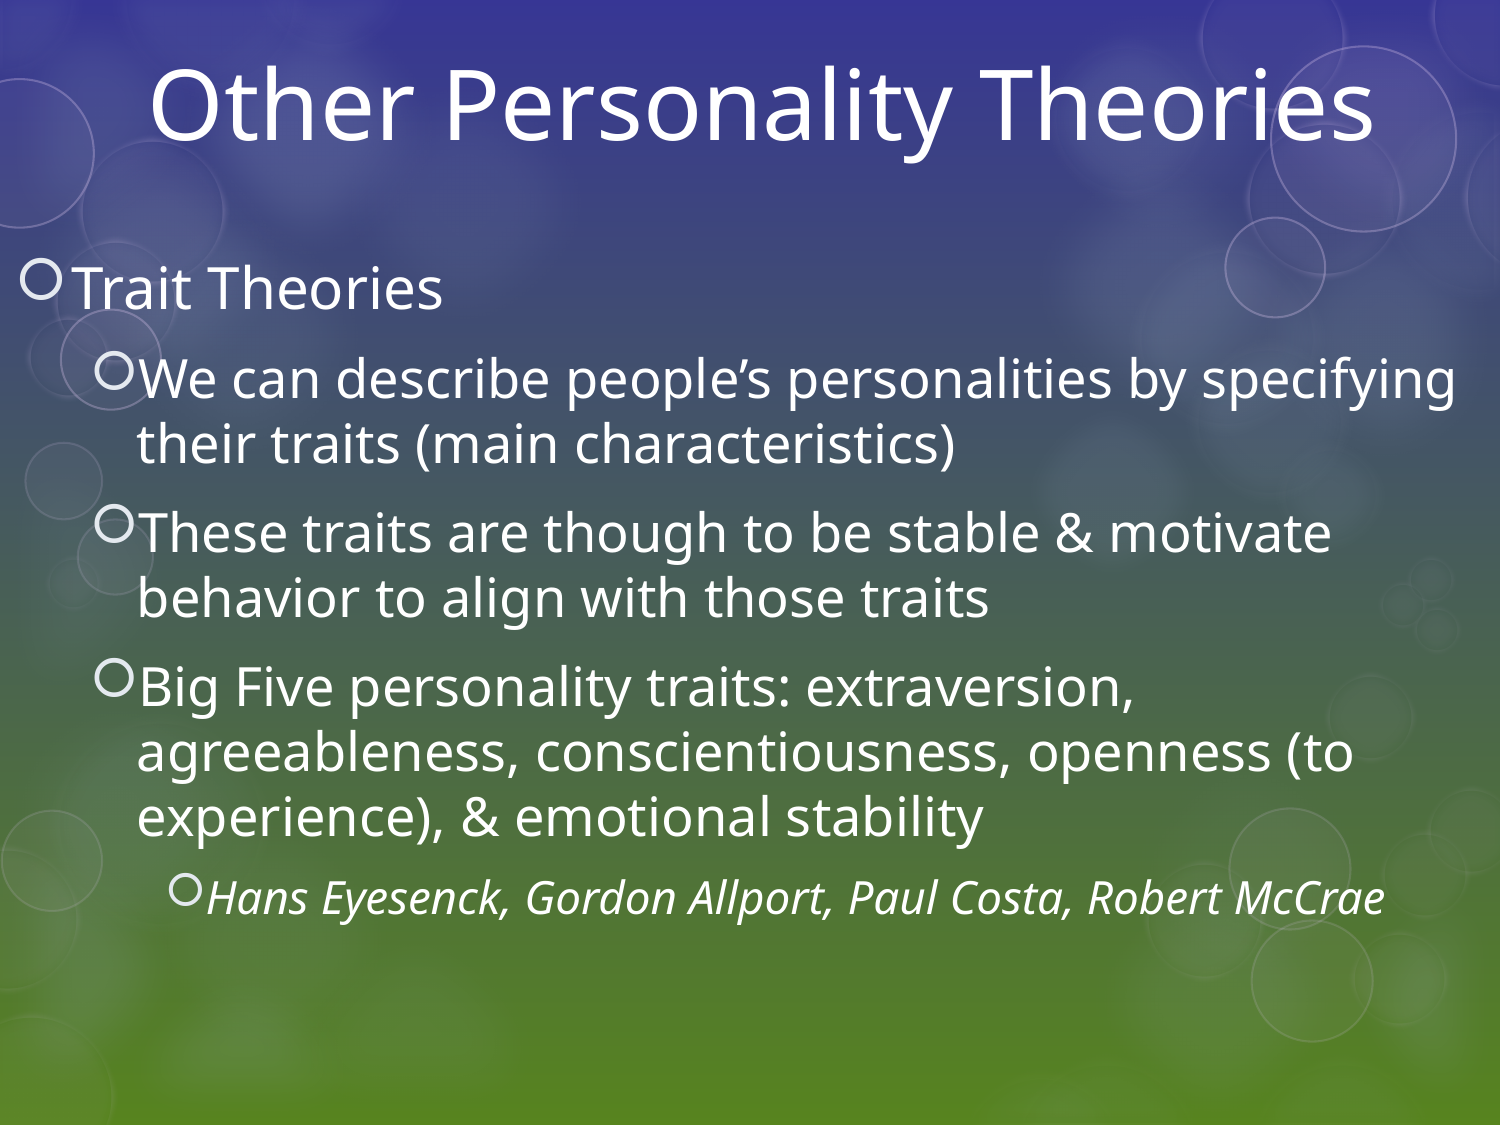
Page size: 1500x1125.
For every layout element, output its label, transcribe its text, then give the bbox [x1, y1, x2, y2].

list Trait Theories We can describe people’s personalities by specifying their traits (main characteristics) These traits are though to be stable & motivate behavior to align with those traits Big Five personality traits: extraversion, agreeableness, conscientiousness, openness (to experience), & emotional stability Hans Eyesenck, Gordon Allport, Paul Costa, Robert McCrae [0, 125, 1500, 1050]
title Other Personality Theories [12, 24, 1500, 125]
